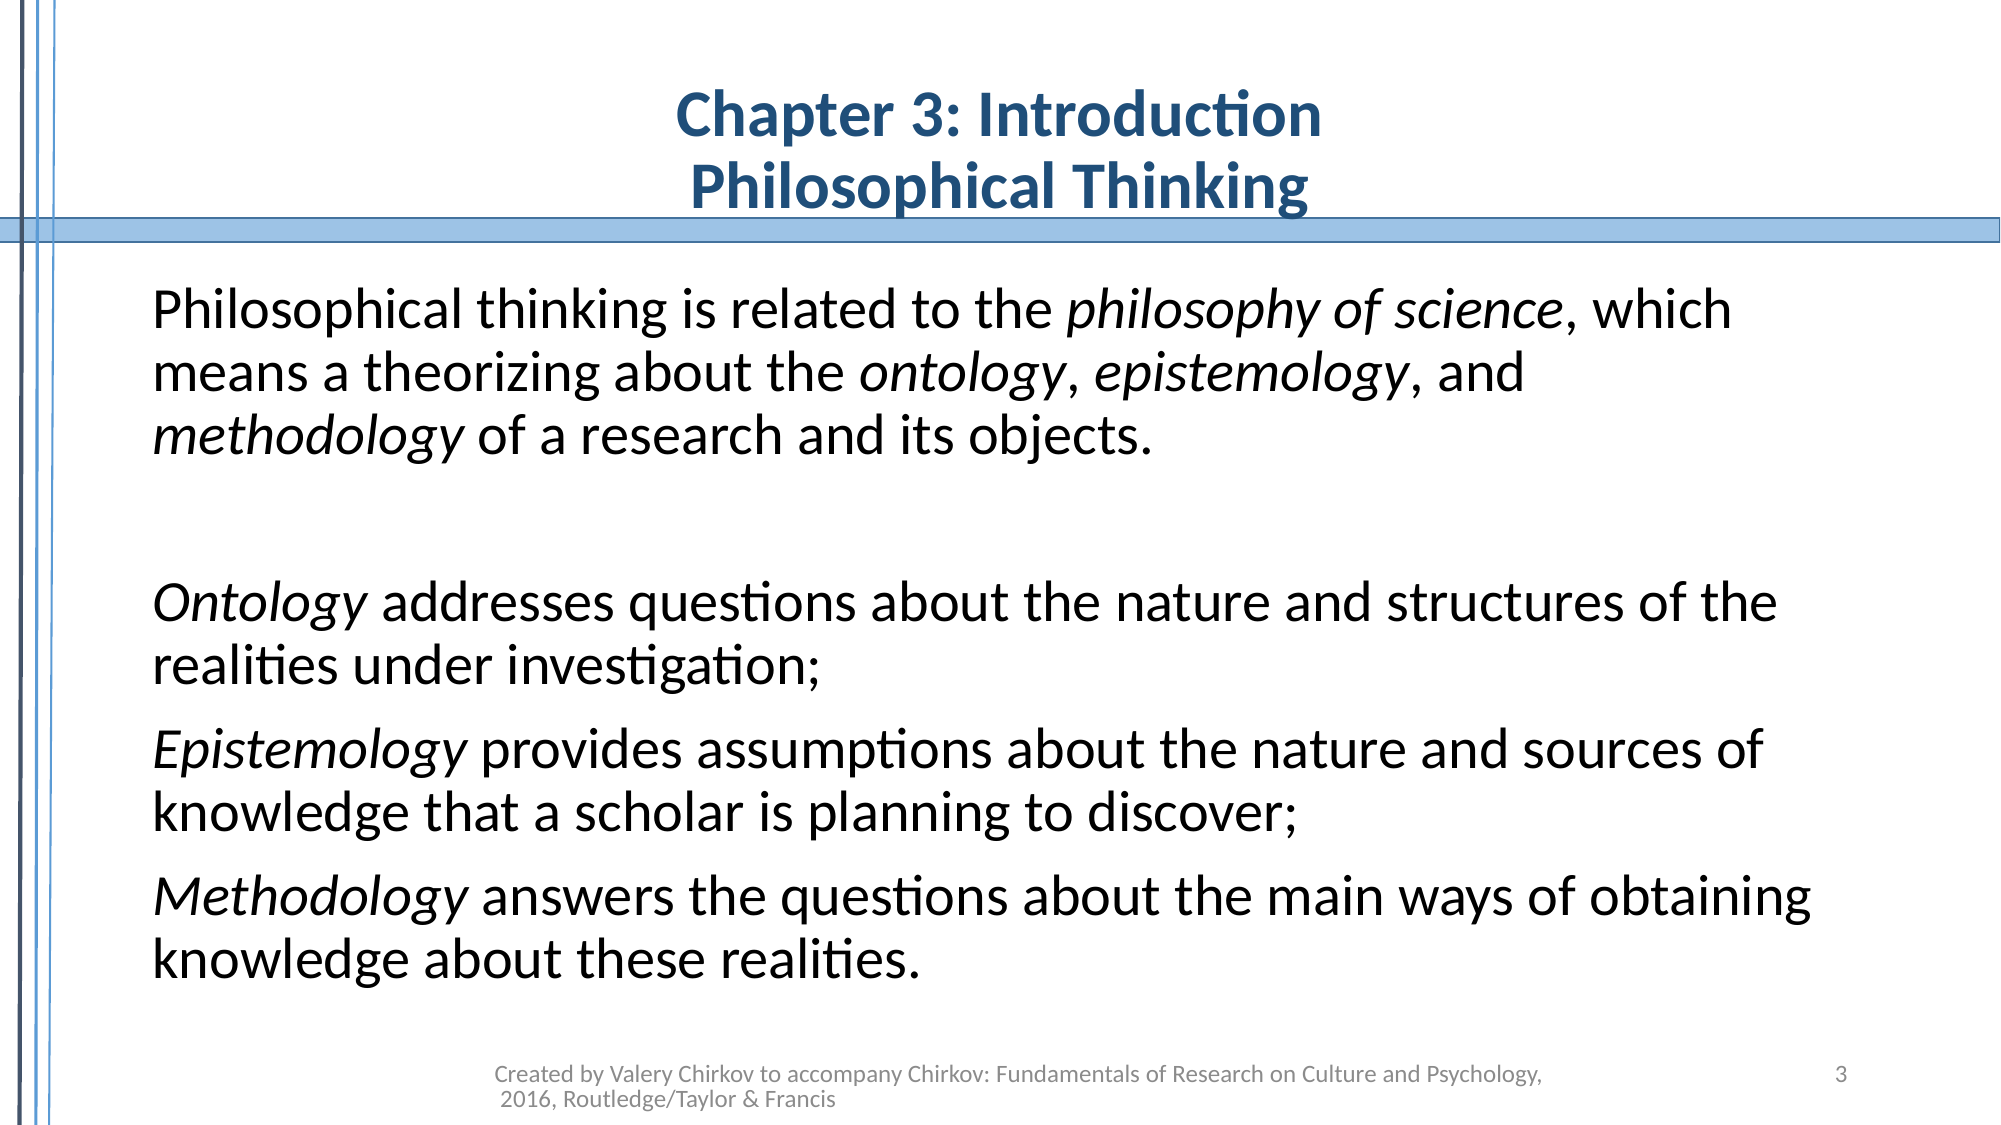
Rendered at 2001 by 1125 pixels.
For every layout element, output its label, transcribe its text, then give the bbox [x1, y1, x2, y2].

footer Created by Valery Chirkov to accompany Chirkov: Fundamentals of Research on Culture and Psychology, 2016, Routledge/Taylor & Francis [479, 1042, 1562, 1103]
slide_number 3 [1755, 1042, 1863, 1103]
list Philosophical thinking is related to the philosophy of science, which means a theorizing about the ontology, epistemology, and methodology of a research and its objects. Ontology addresses questions about the nature and structures of the realities under investigation; Epistemology provides assumptions about the nature and sources of knowledge that a scholar is planning to discover; Methodology answers the questions about the main ways of obtaining knowledge about these realities. [137, 270, 1863, 1014]
title Chapter 3: Introduction Philosophical Thinking [137, 59, 1863, 242]
